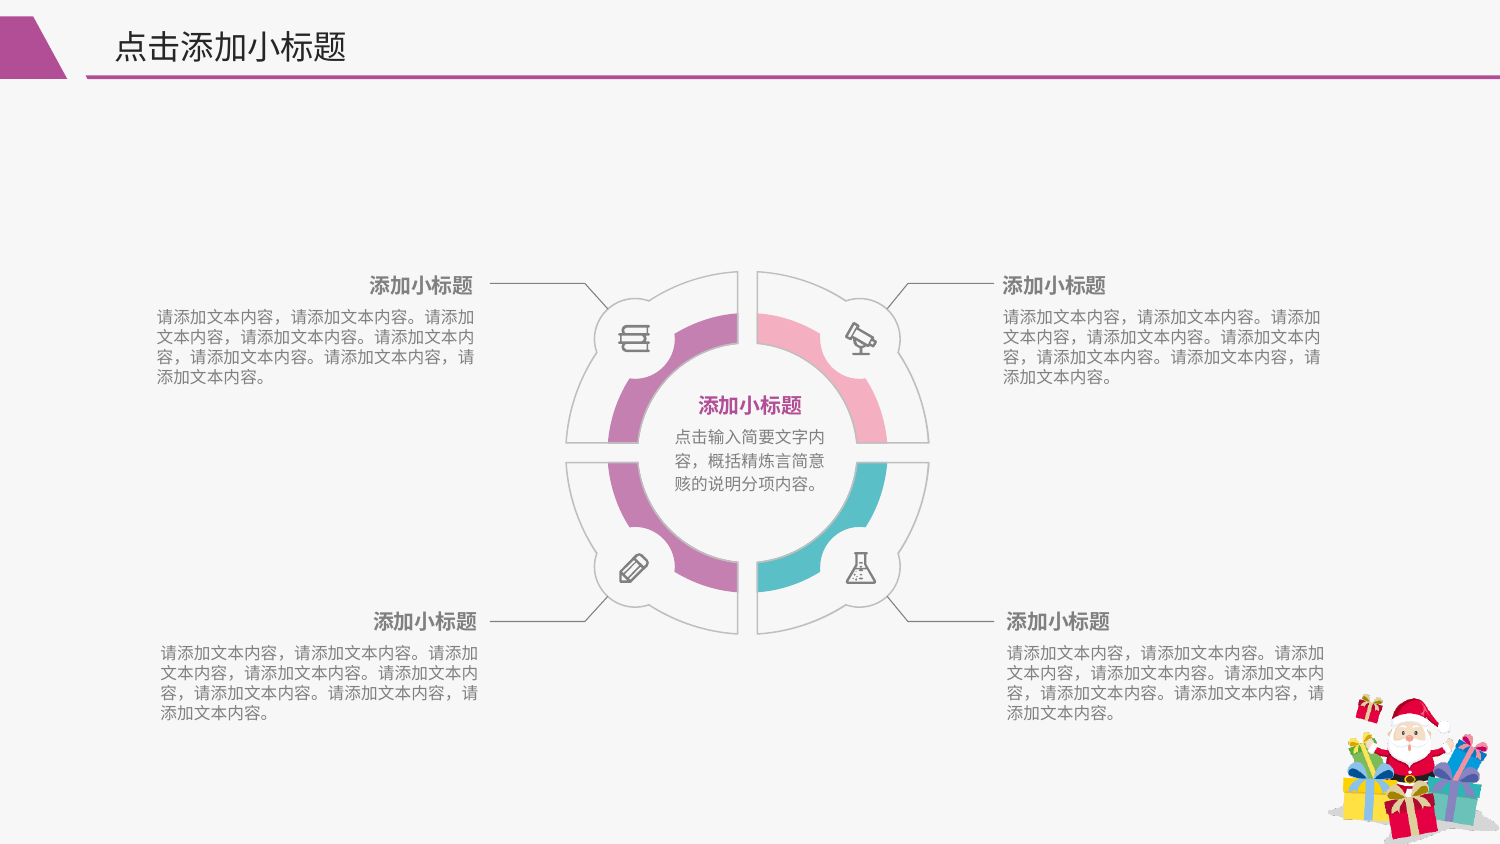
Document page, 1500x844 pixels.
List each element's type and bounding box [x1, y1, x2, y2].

text_box [565, 270, 739, 444]
text_box [565, 461, 739, 635]
text_box [756, 461, 930, 635]
text_box [756, 270, 930, 444]
text_box [0, 0, 1500, 844]
